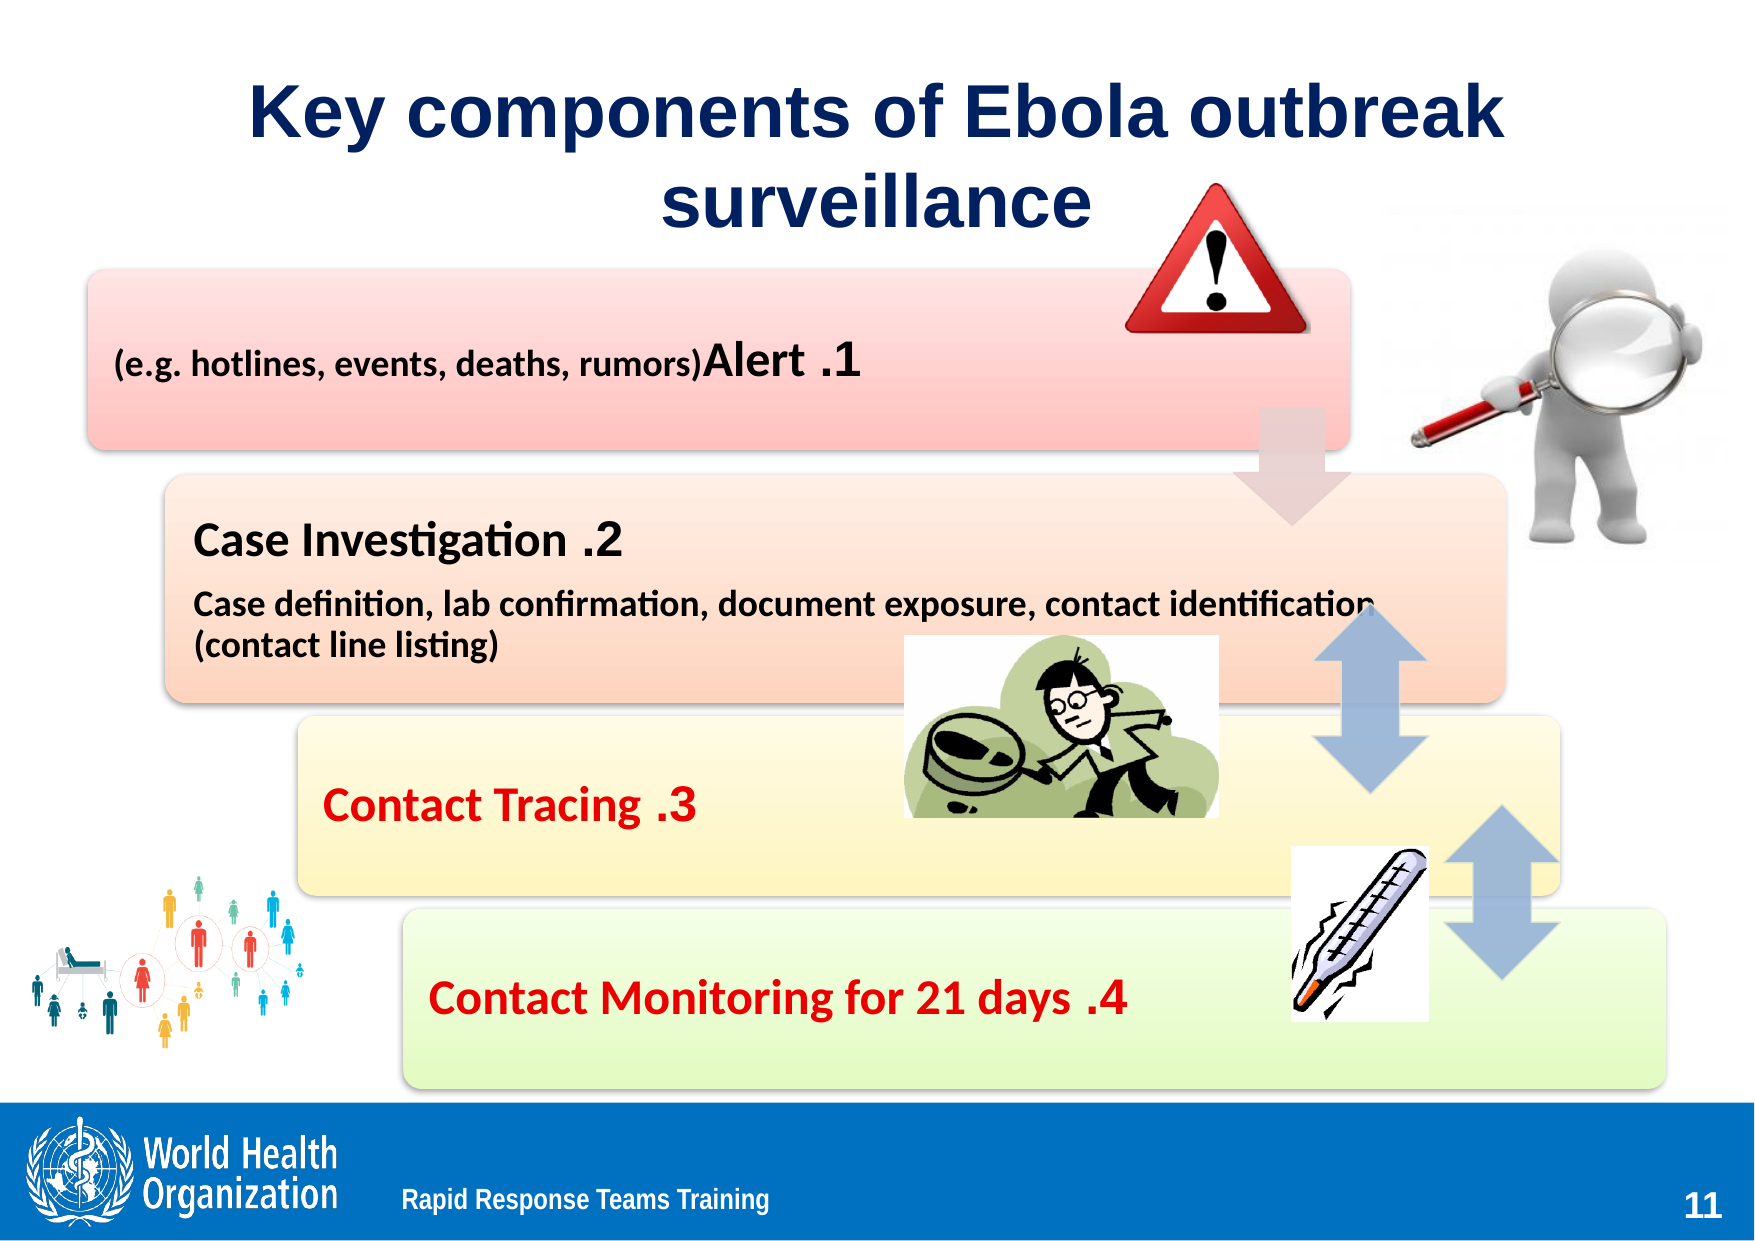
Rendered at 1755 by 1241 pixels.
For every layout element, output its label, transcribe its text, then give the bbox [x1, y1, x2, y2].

picture [25, 870, 87, 1059]
title Key components of Ebola outbreak surveillance [87, 49, 1667, 257]
picture [1125, 182, 1311, 334]
picture [1381, 205, 1729, 564]
picture [1291, 846, 1430, 1022]
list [87, 269, 1667, 1090]
picture [904, 635, 1219, 818]
picture [25, 1116, 337, 1227]
